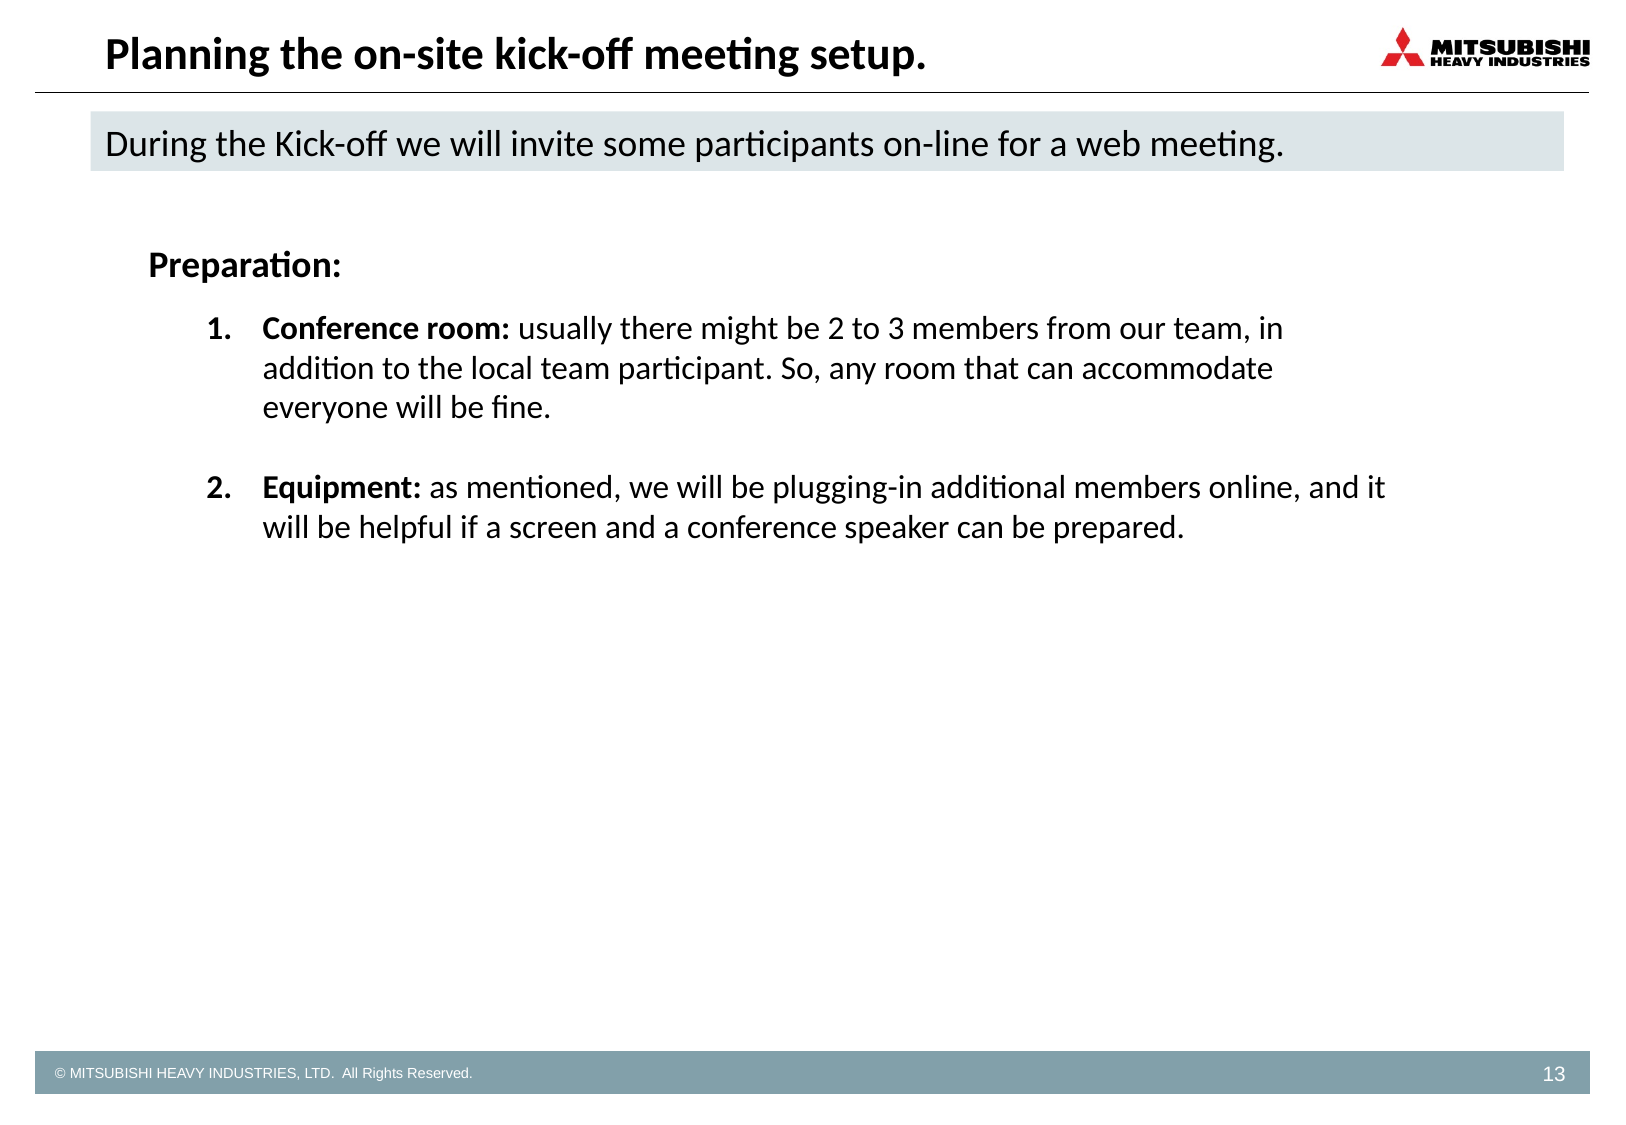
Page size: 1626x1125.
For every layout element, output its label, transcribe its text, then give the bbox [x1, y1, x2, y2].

text_box Conference room: usually there might be 2 to 3 members from our team, in addition to the local team participant. So, any room that can accommodate everyone will be fine. Equipment: as mentioned, we will be plugging-in additional members online, and it will be helpful if a screen and a conference speaker can be prepared. [116, 298, 1407, 553]
text_box Preparation: [58, 232, 1301, 293]
picture [35, 1051, 1590, 1094]
picture [1368, 14, 1602, 79]
title Planning the on-site kick-off meeting setup. [90, 22, 1235, 80]
text_box During the Kick-off we will invite some participants on-line for a web meeting. [90, 111, 1564, 171]
